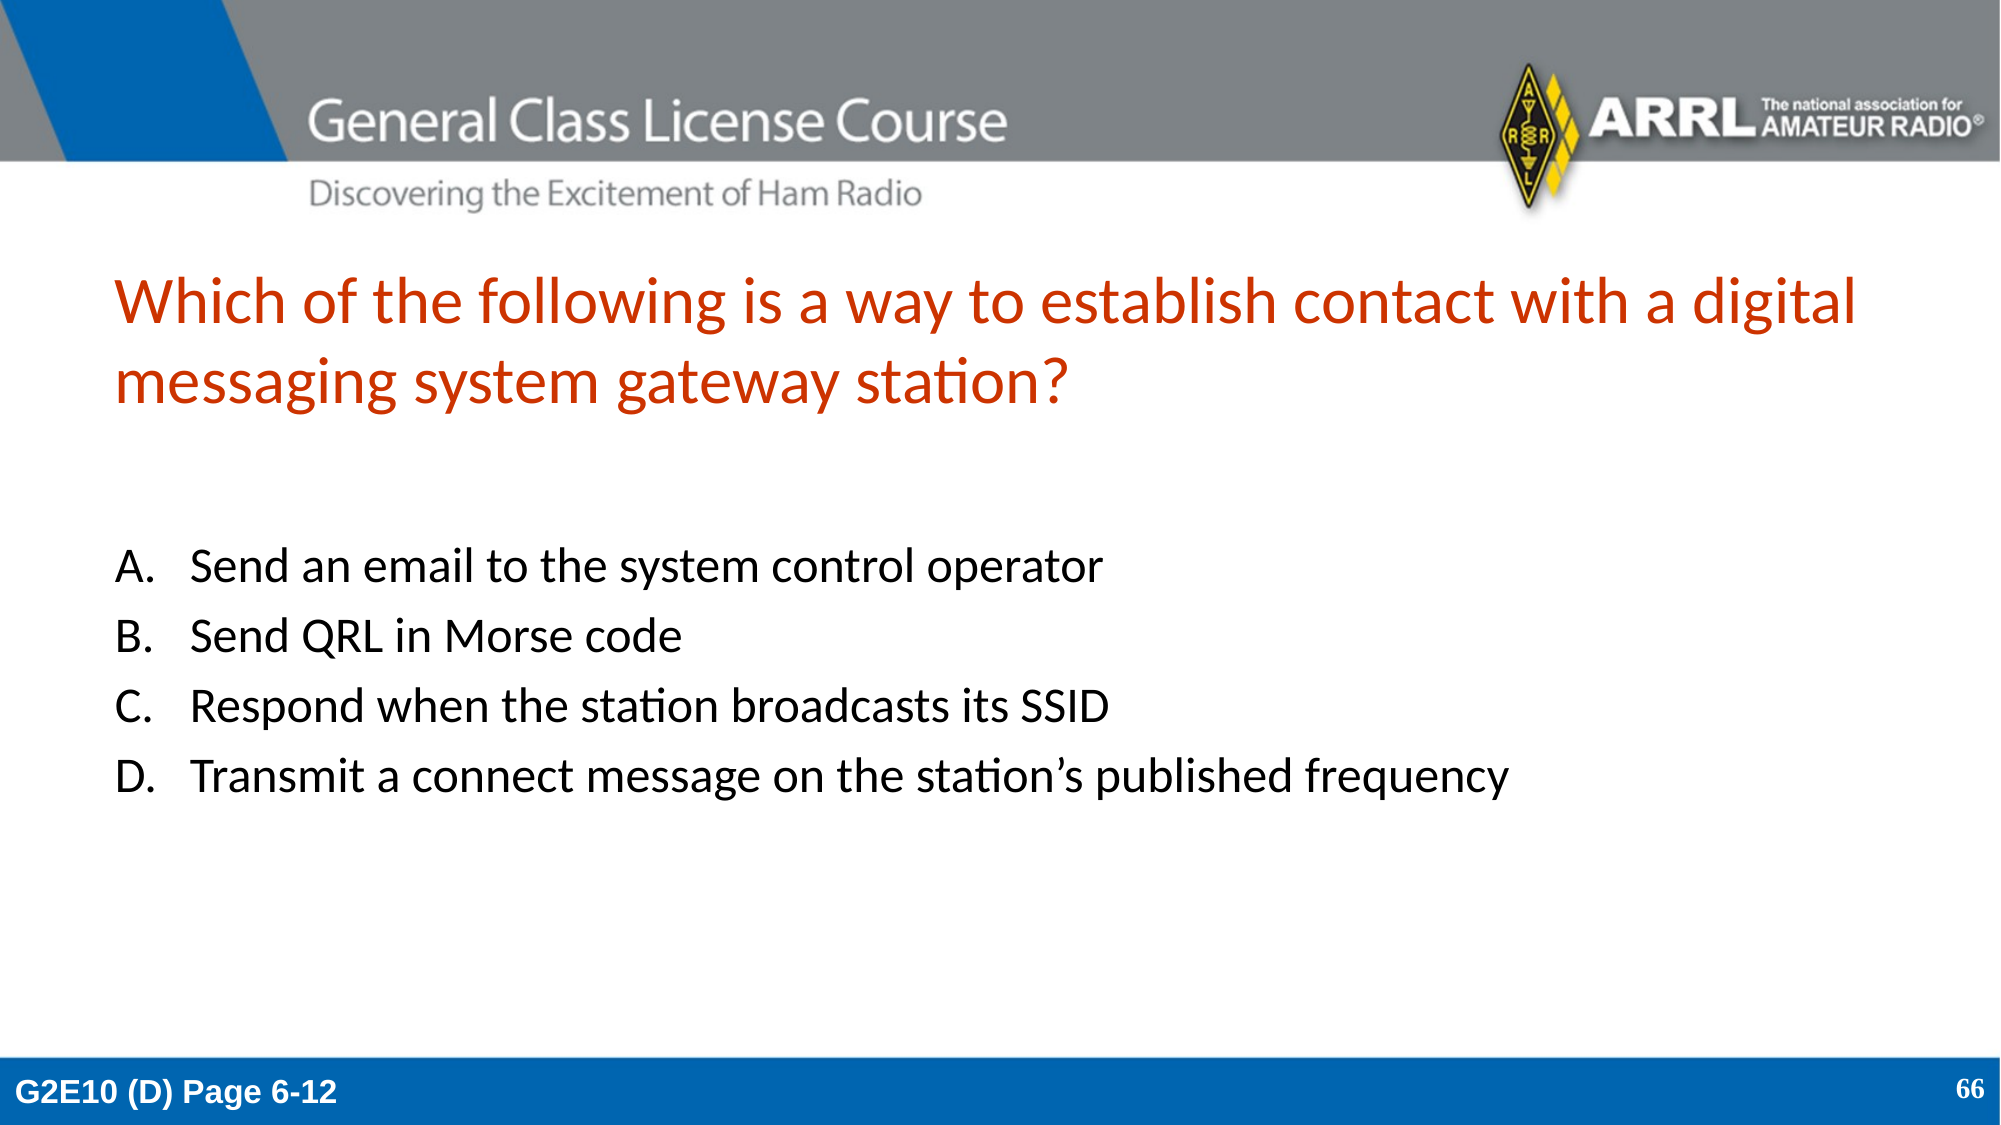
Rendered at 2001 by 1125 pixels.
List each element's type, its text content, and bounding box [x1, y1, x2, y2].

picture [0, 0, 2001, 1125]
list Send an email to the system control operator Send QRL in Morse code Respond when the station broadcasts its SSID Transmit a connect message on the station’s published frequency [99, 525, 1900, 1005]
text_box G2E10 (D) Page 6-12 [0, 1062, 1313, 1118]
text_box 66 [1875, 1062, 2000, 1113]
title Which of the following is a way to establish contact with a digital messaging system gateway station? [99, 249, 1900, 468]
